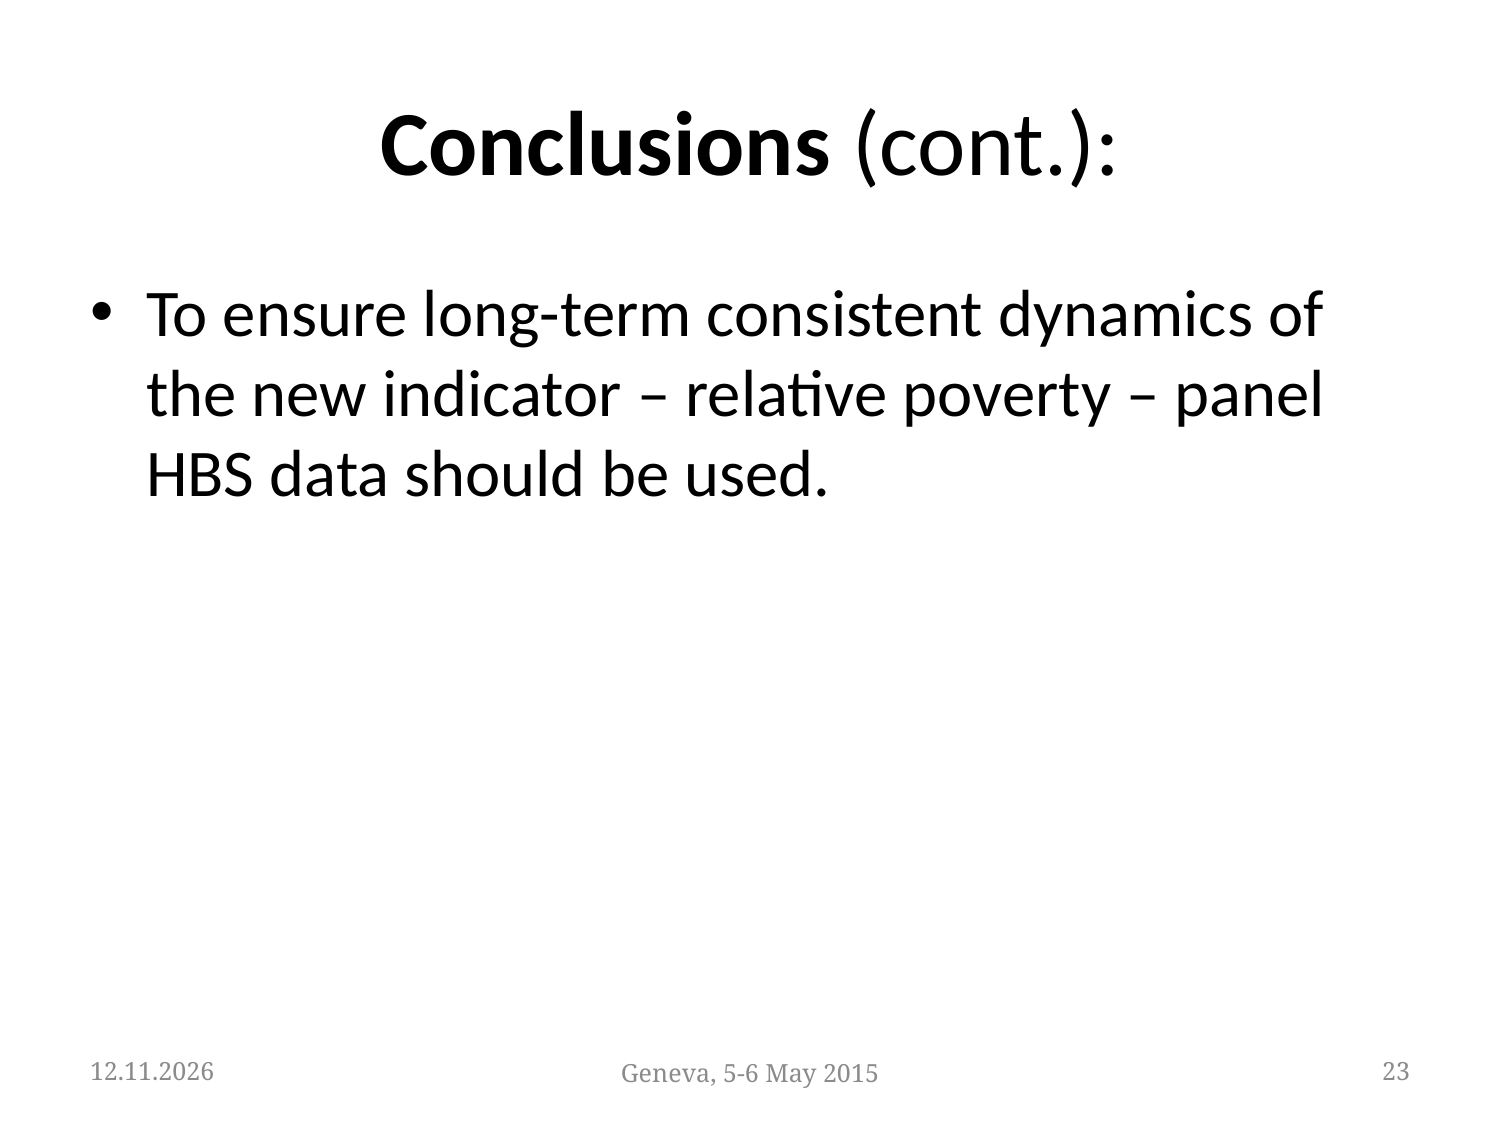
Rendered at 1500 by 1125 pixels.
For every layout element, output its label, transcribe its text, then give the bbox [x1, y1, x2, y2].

slide_number 23 [1074, 1042, 1425, 1103]
title Conclusions (cont.): [75, 45, 1425, 233]
list To ensure long-term consistent dynamics of the new indicator – relative poverty – panel HBS data should be used. [75, 262, 1425, 1005]
footer Geneva, 5-6 May 2015 [512, 1042, 988, 1103]
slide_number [75, 1042, 425, 1103]
